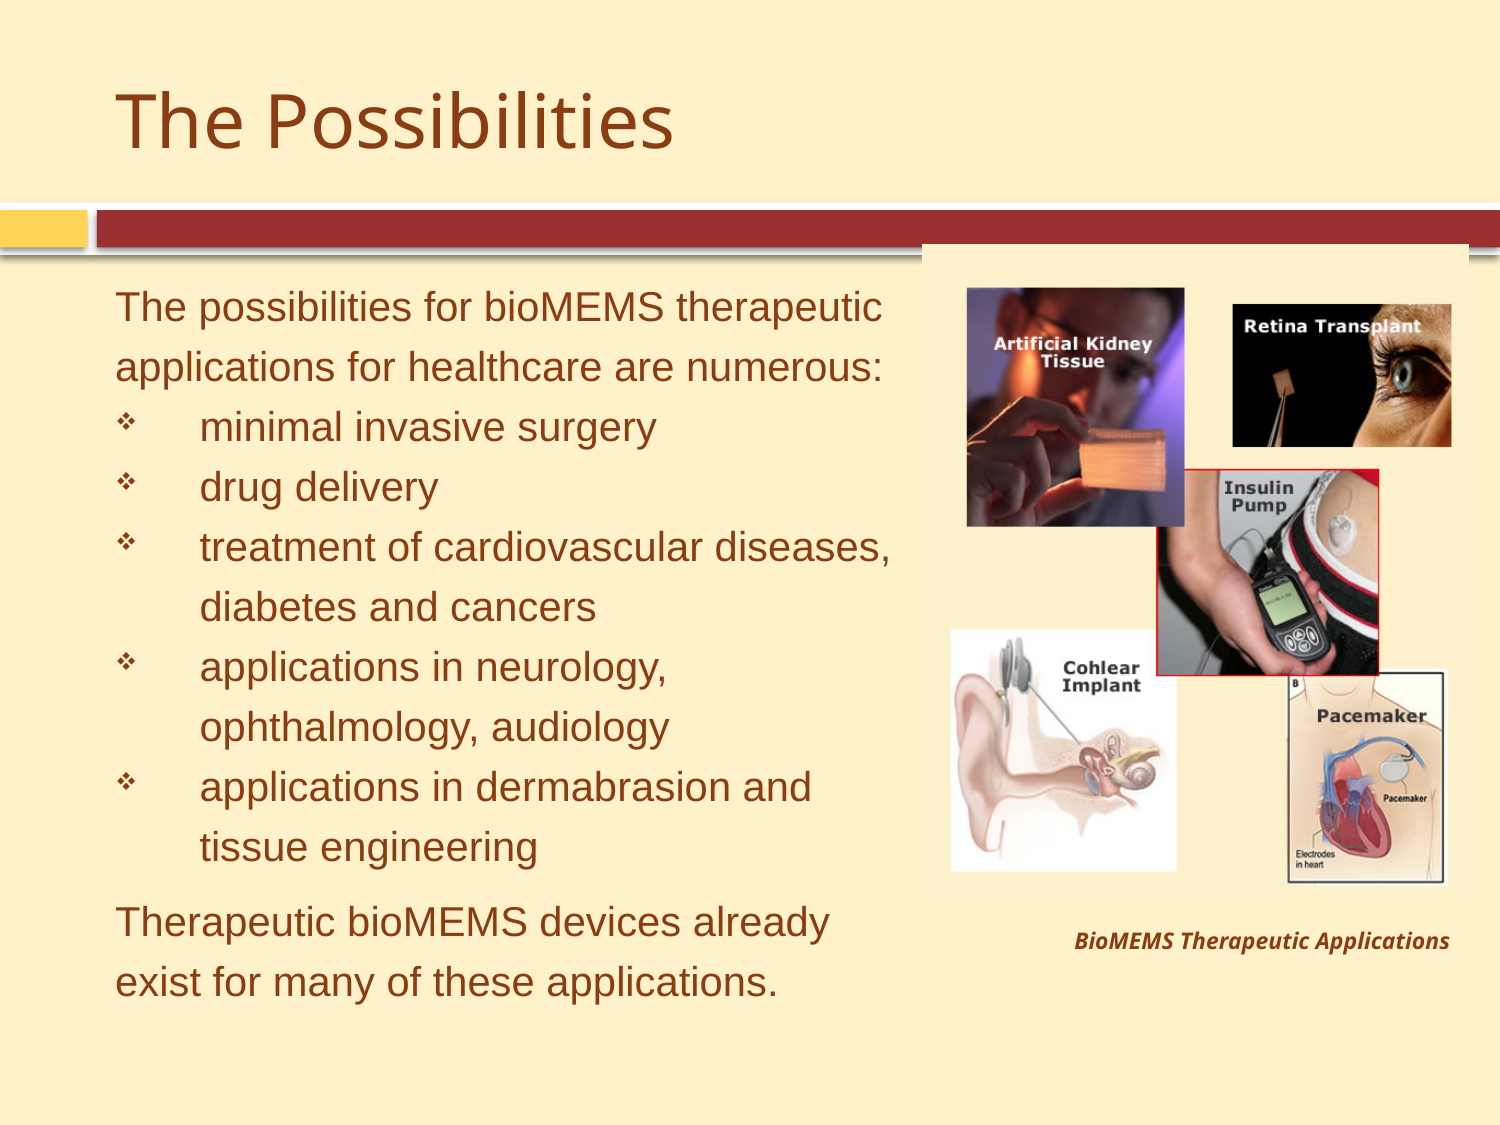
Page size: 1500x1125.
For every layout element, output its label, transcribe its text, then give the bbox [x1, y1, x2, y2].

title The Possibilities [100, 37, 1438, 200]
picture [922, 243, 1469, 899]
list The possibilities for bioMEMS therapeutic applications for healthcare are numerous: minimal invasive surgery drug delivery treatment of cardiovascular diseases, diabetes and cancers applications in neurology, ophthalmology, audiology applications in dermabrasion and tissue engineering Therapeutic bioMEMS devices already exist for many of these applications. [100, 262, 915, 1060]
text_box BioMEMS Therapeutic Applications [999, 919, 1466, 962]
